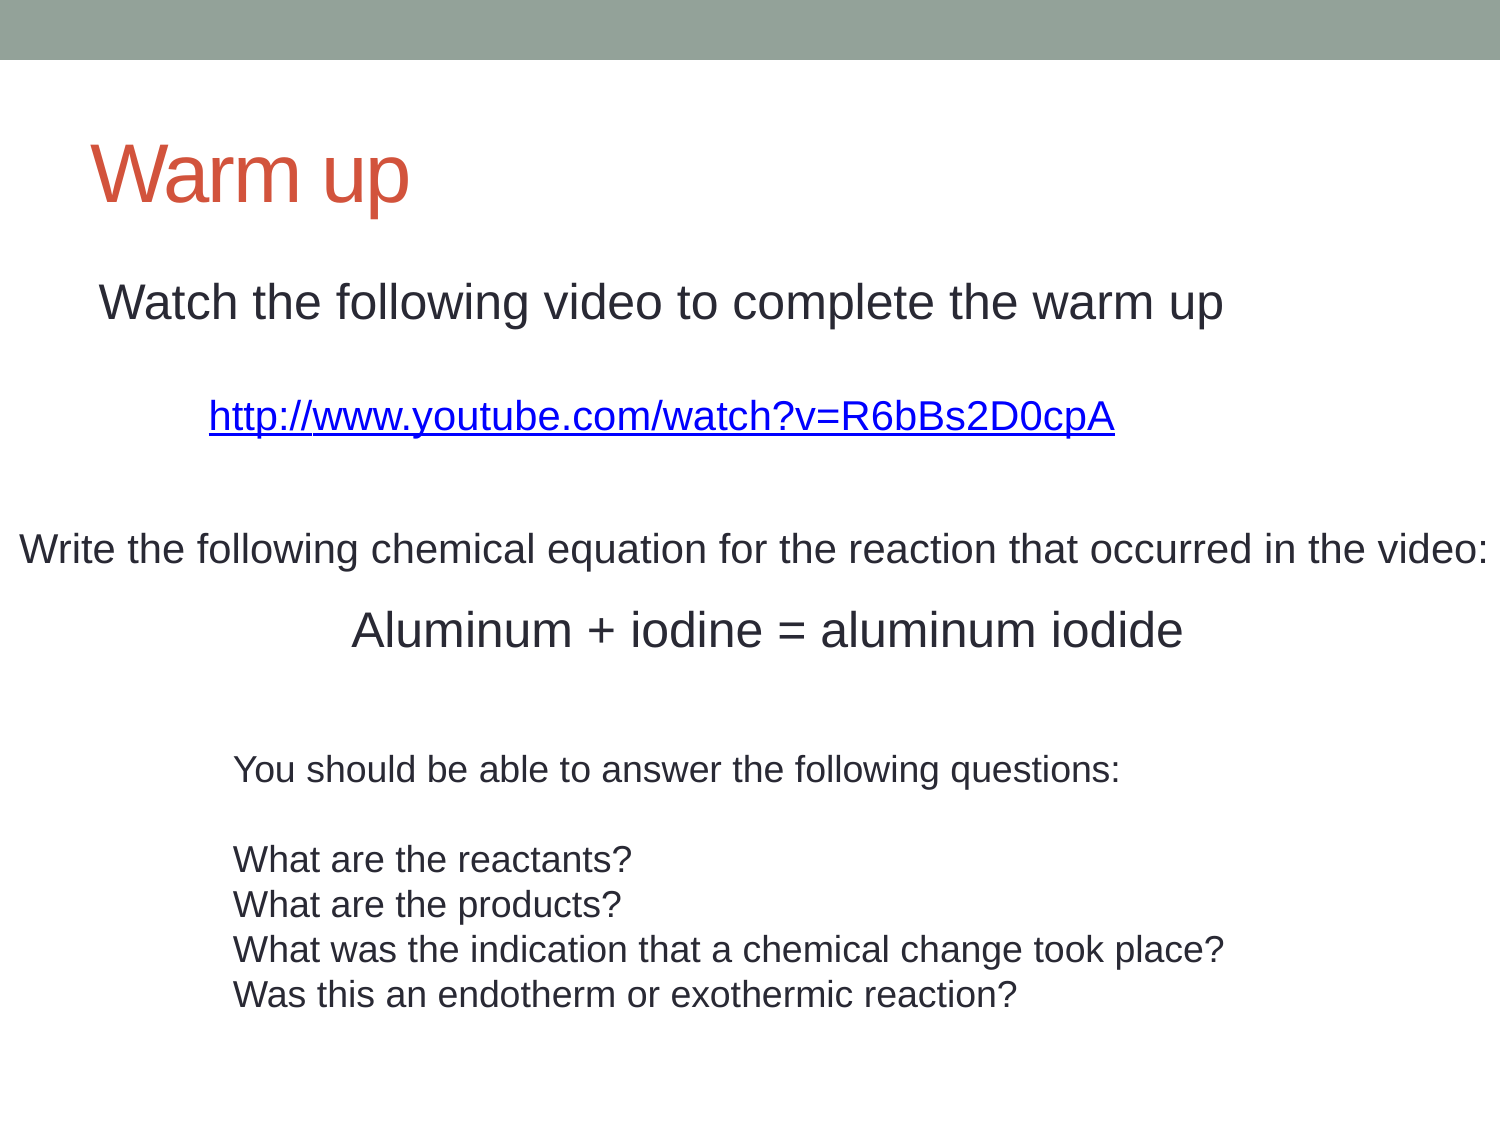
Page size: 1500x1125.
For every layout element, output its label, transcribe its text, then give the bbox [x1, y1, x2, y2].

text_box Aluminum + iodine = aluminum iodide [336, 590, 1200, 666]
title Warm up [75, 87, 1425, 250]
text_box Watch the following video to complete the warm up http://www.youtube.com/watch?v=R6bBs2D0cpA [83, 261, 1240, 492]
text_box You should be able to answer the following questions: What are the reactants? What are the products? What was the indication that a chemical change took place? Was this an endotherm or exothermic reaction? [218, 737, 1241, 1023]
text_box Write the following chemical equation for the reaction that occurred in the video: [4, 514, 1500, 580]
